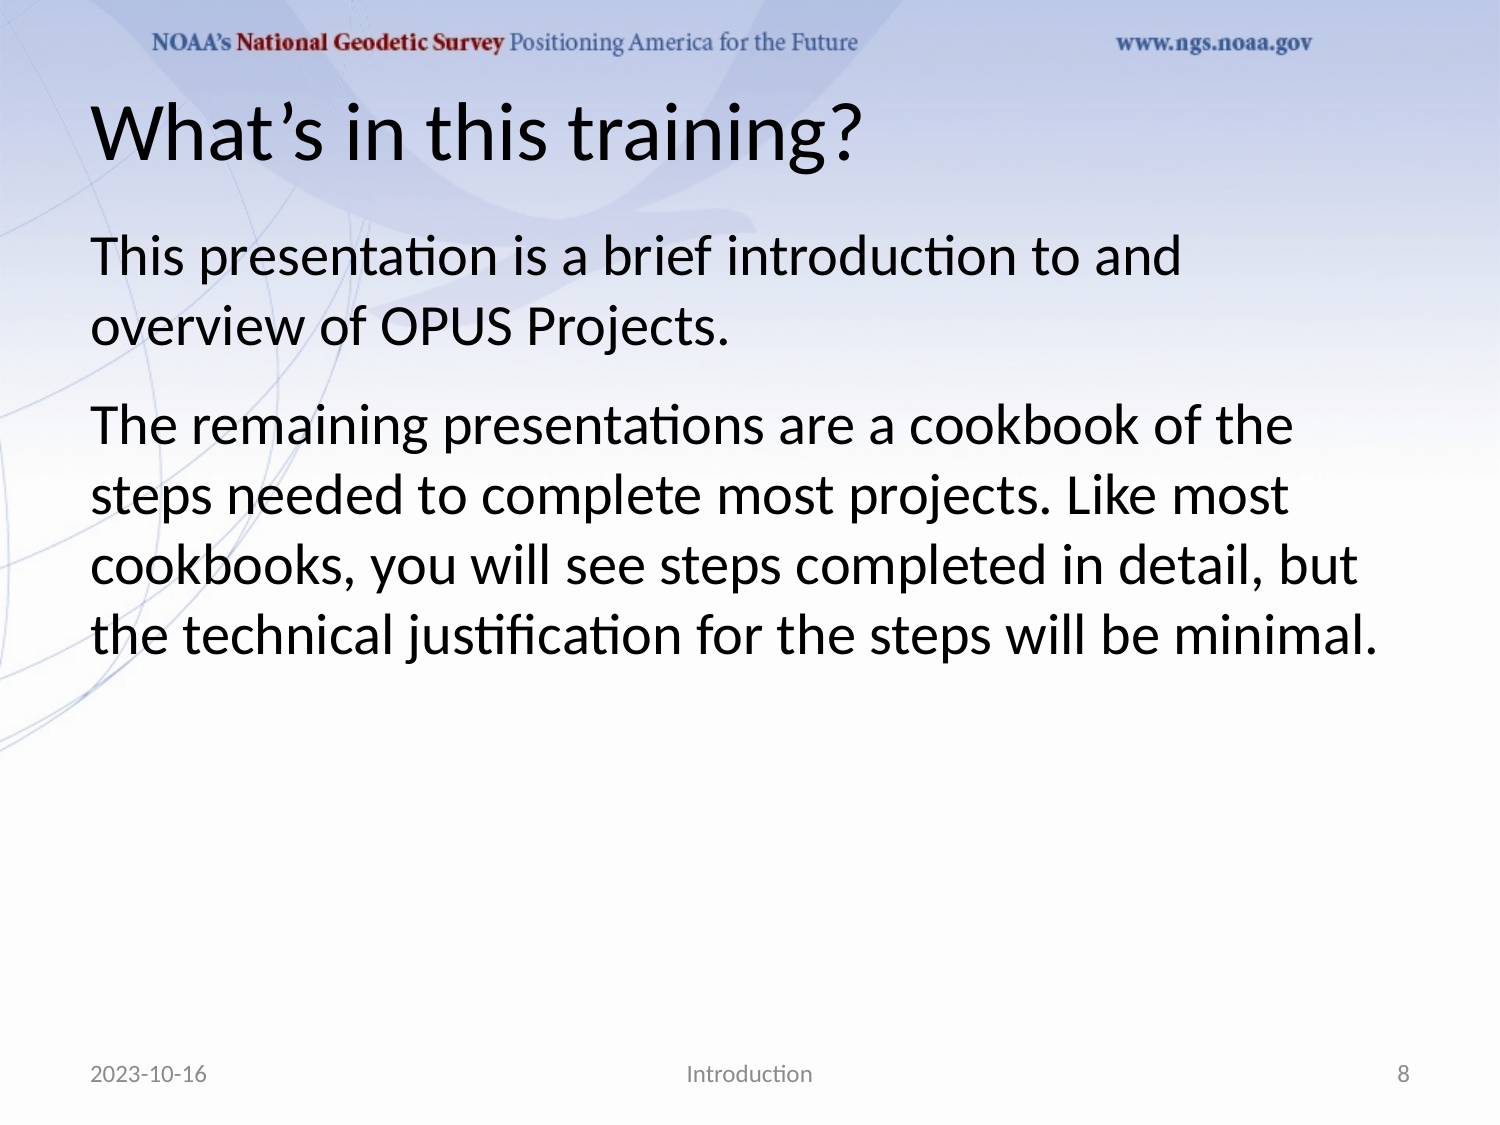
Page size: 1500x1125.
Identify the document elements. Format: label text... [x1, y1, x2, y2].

list This presentation is a brief introduction to and overview of OPUS Projects. The remaining presentations are a cookbook of the steps needed to complete most projects. Like most cookbooks, you will see steps completed in detail, but the technical justification for the steps will be minimal. [74, 209, 1426, 1021]
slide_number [75, 1042, 425, 1103]
footer Introduction [512, 1042, 988, 1103]
slide_number 8 [1074, 1042, 1425, 1103]
title What’s in this training? [74, 74, 1426, 181]
picture [0, 0, 1500, 1125]
